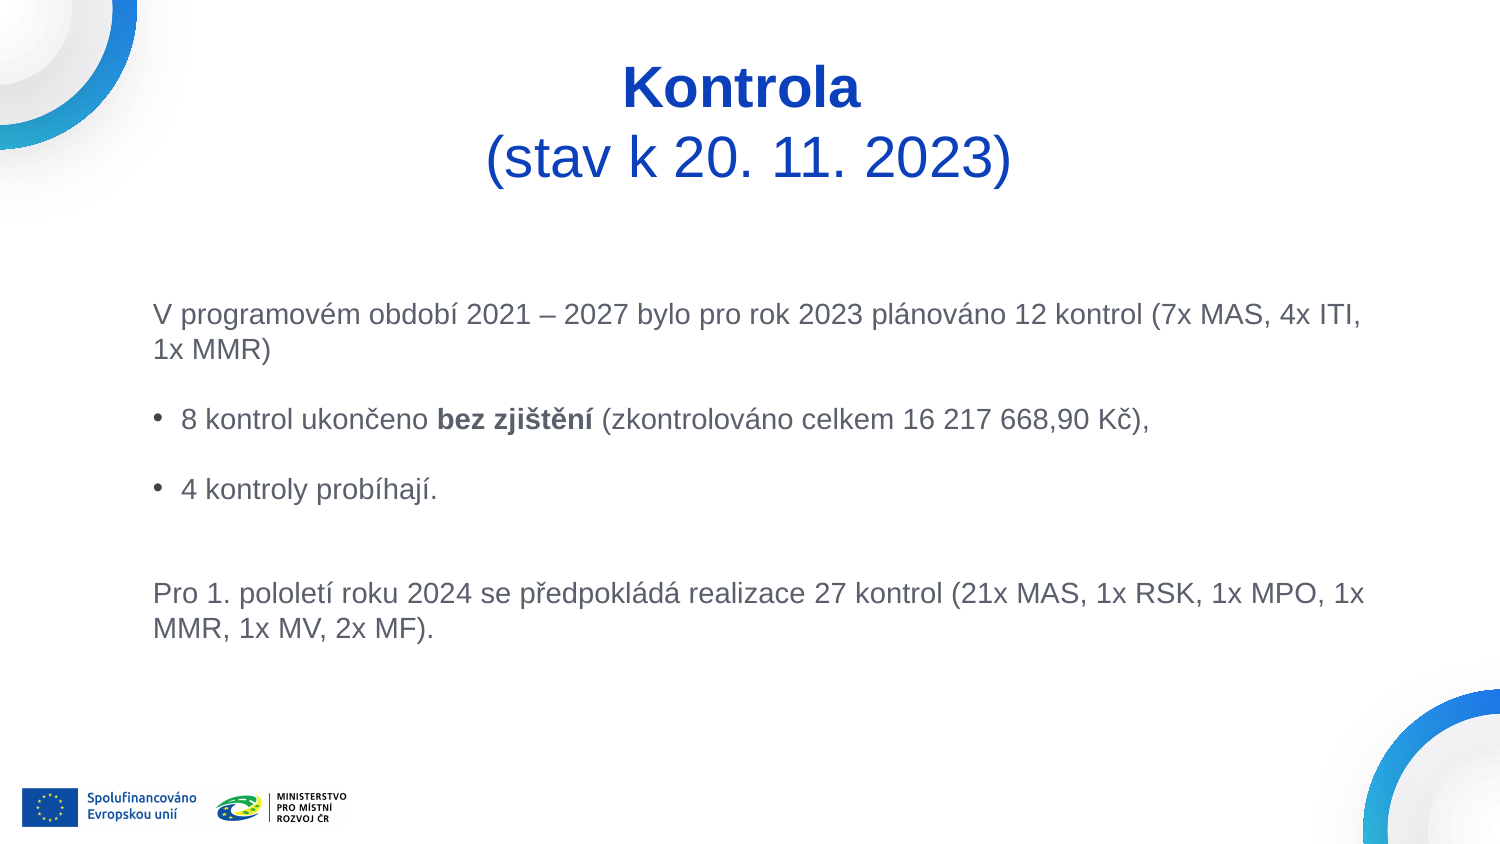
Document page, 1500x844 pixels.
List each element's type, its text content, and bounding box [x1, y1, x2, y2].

picture [21, 787, 349, 828]
title Kontrola (stav k 20. 11. 2023) [116, 88, 1383, 150]
subtitle V programovém období 2021 – 2027 bylo pro rok 2023 plánováno 12 kontrol (7x MAS, 4x ITI, 1x MMR) 8 kontrol ukončeno bez zjištění (zkontrolováno celkem 16 217 668,90 Kč), 4 kontroly probíhají. Pro 1. pololetí roku 2024 se předpokládá realizace 27 kontrol (21x MAS, 1x RSK, 1x MPO, 1x MMR, 1x MV, 2x MF). [116, 189, 1383, 751]
